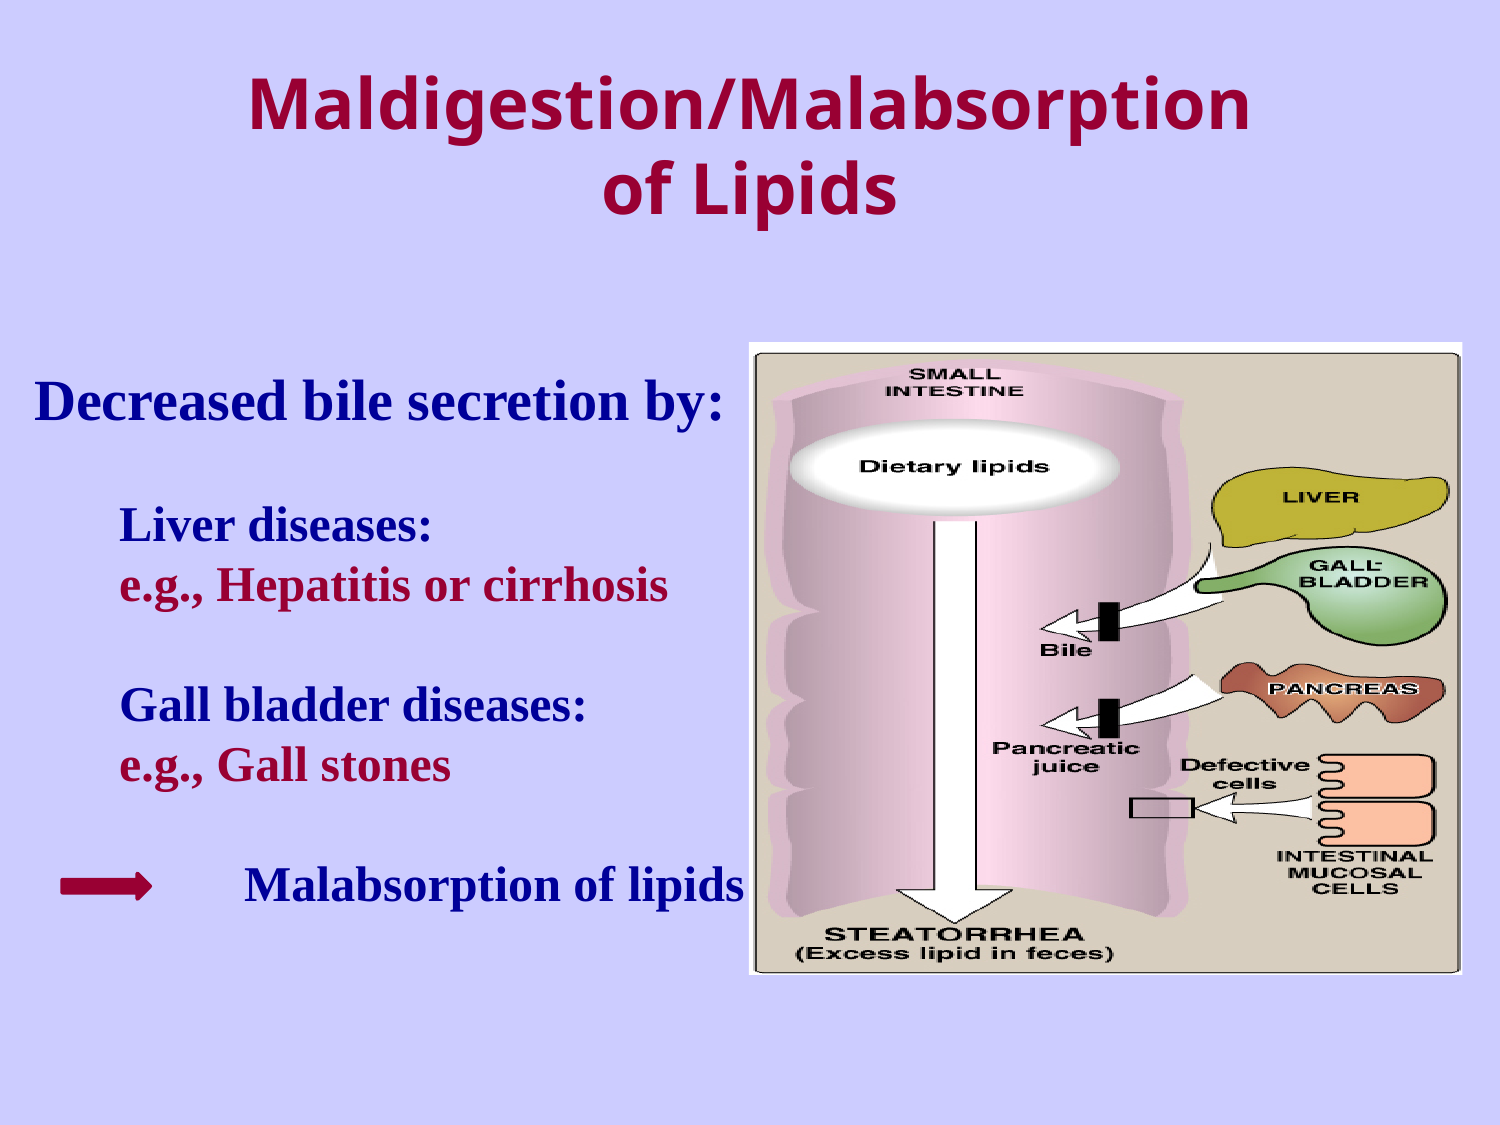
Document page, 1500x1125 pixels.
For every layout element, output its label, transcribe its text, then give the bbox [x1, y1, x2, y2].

text_box Decreased bile secretion by: Liver diseases: e.g., Hepatitis or cirrhosis Gall bladder diseases: e.g., Gall stones Malabsorption of lipids [19, 354, 743, 920]
text_box [60, 871, 153, 901]
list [748, 342, 1463, 976]
title Maldigestion/Malabsorption of Lipids [112, 49, 1388, 238]
